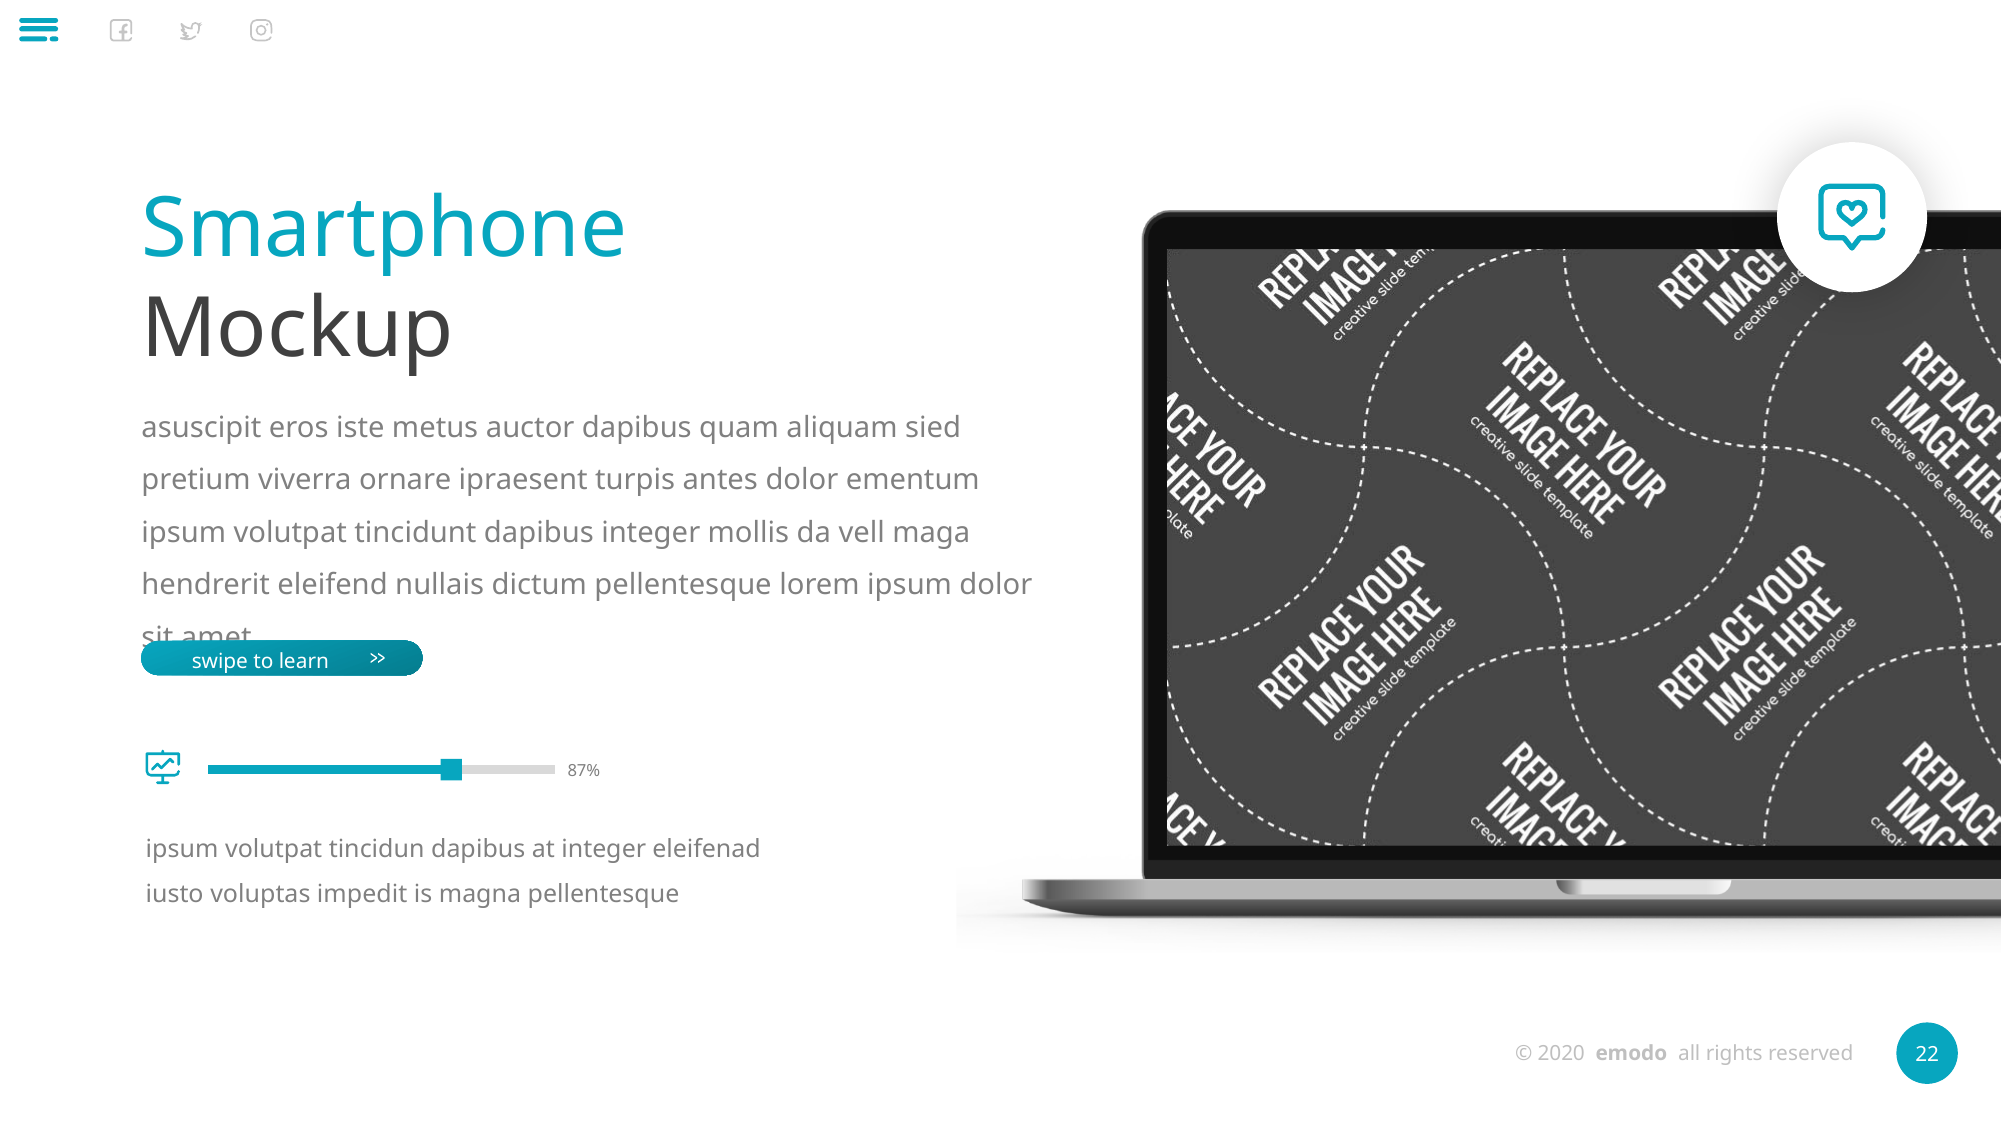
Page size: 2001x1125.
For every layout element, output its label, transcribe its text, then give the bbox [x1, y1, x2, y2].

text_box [1523, 1022, 1958, 1084]
text_box Smartphone Mockup [141, 173, 813, 374]
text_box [1776, 142, 1928, 293]
text_box [145, 749, 181, 785]
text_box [141, 627, 423, 677]
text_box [212, 758, 551, 781]
text_box asuscipit eros iste metus auctor dapibus quam aliquam sied pretium viverra ornare ipraesent turpis antes dolor ementum ipsum volutpat tincidunt dapibus integer mollis da vell maga hendrerit eleifend nullais dictum pellentesque lorem ipsum dolor sit amet [141, 390, 956, 653]
text_box ipsum volutpat tincidun dapibus at integer eleifenad iusto voluptas impedit is magna pellentesque [145, 817, 780, 908]
picture [956, 172, 2001, 953]
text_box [19, 17, 273, 42]
text_box 87% [551, 759, 614, 780]
